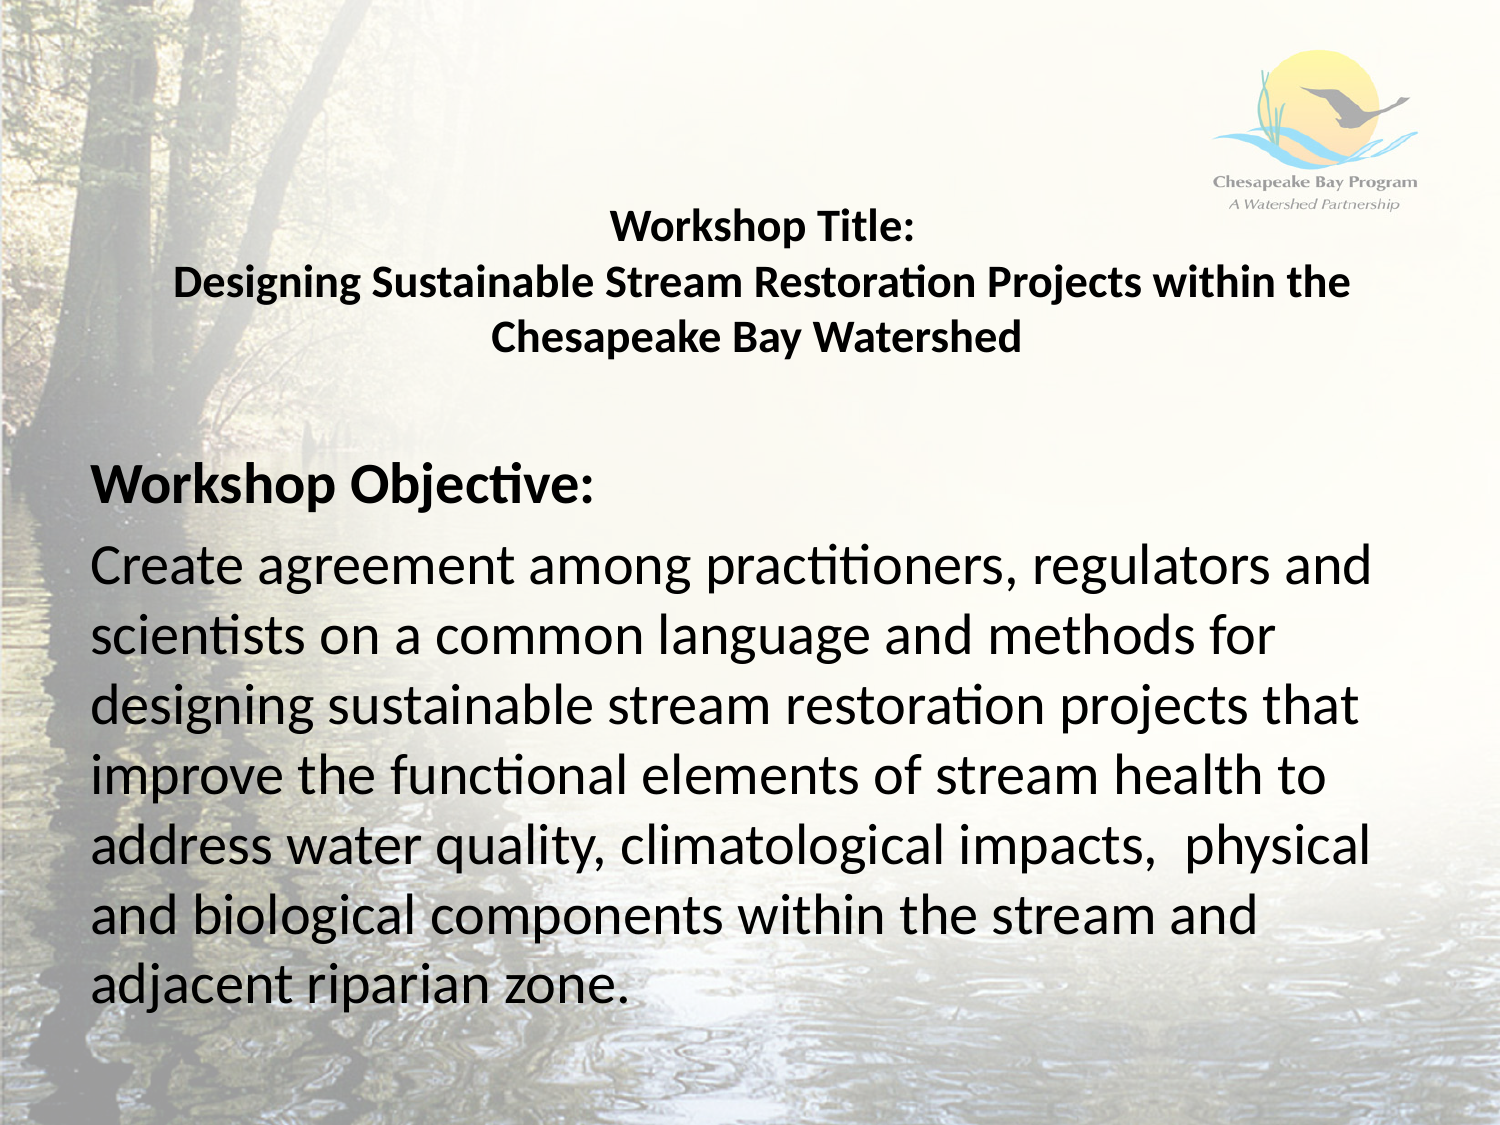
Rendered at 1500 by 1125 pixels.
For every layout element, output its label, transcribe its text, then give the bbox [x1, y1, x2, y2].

list Workshop Objective: Create agreement among practitioners, regulators and scientists on a common language and methods for designing sustainable stream restoration projects that improve the functional elements of stream health to address water quality, climatological impacts, physical and biological components within the stream and adjacent riparian zone. [75, 437, 1425, 1055]
title Workshop Title: Designing Sustainable Stream Restoration Projects within the Chesapeake Bay Watershed [87, 137, 1438, 450]
